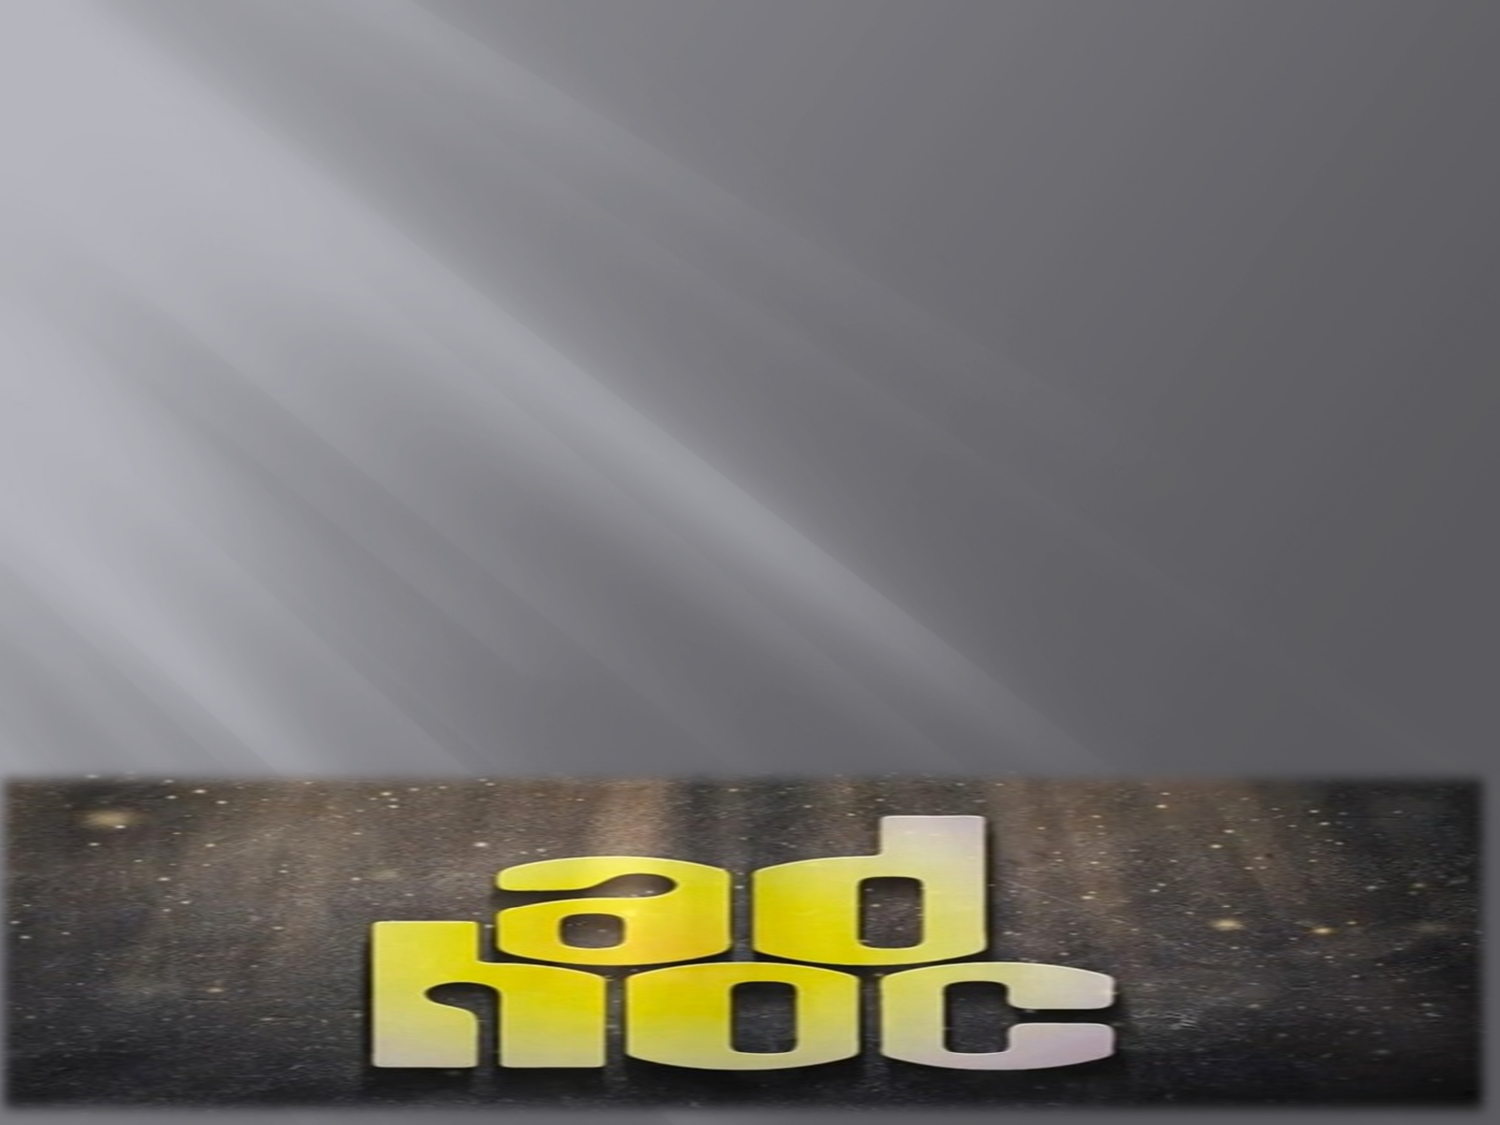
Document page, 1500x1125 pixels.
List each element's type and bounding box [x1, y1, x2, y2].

picture [0, 762, 1500, 1125]
